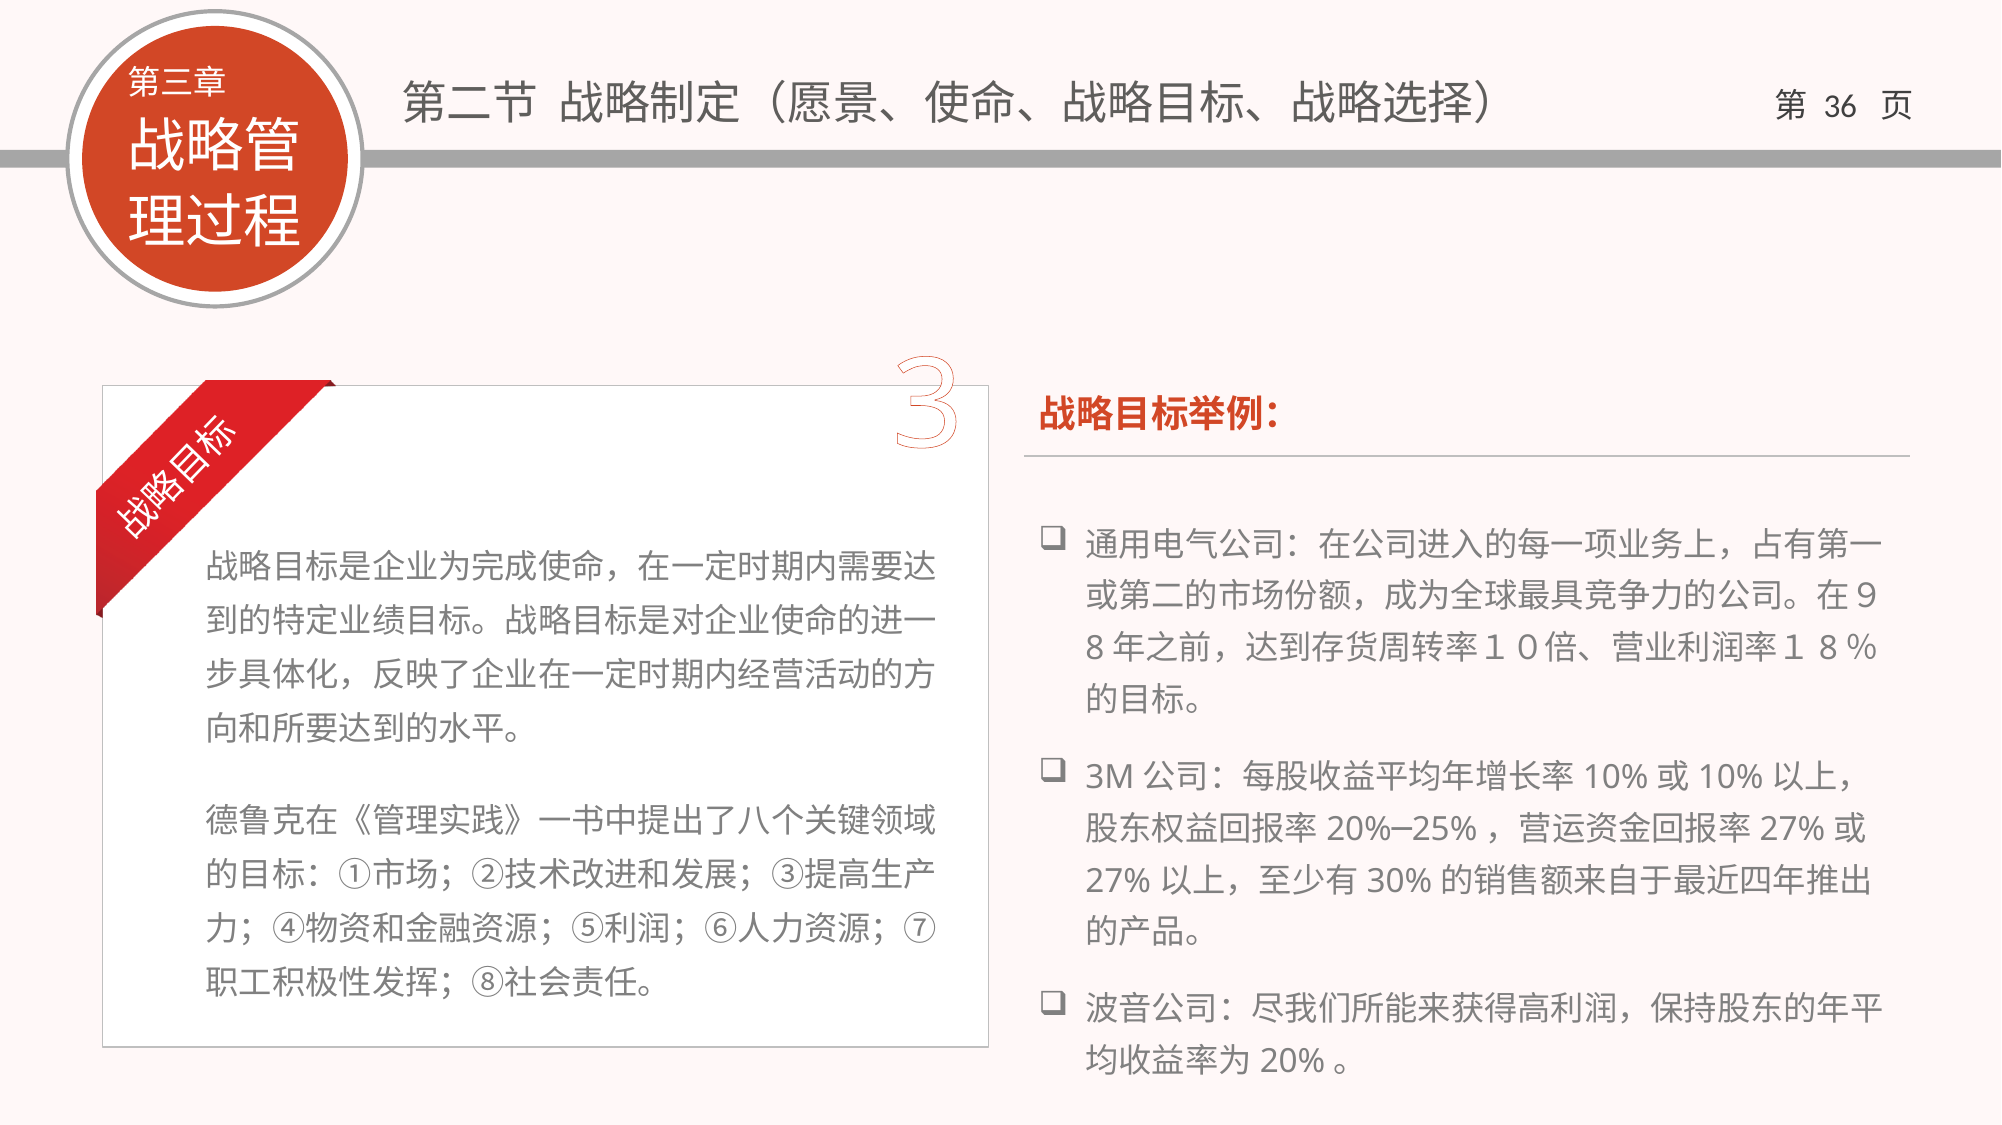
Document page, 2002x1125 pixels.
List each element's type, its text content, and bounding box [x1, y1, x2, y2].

text_box [100, 383, 990, 1049]
text_box 通用电气公司：在公司进入的每一项业务上，占有第一或第二的市场份额，成为全球最具竞争力的公司。在９8年之前，达到存货周转率１０倍、营业利润率１8％的目标。 3M公司：每股收益平均年增长率10%或10%以上，股东权益回报率20%─25%，营运资金回报率27%或27%以上，至少有30%的销售额来自于最近四年推出的产品。 波音公司：尽我们所能来获得高利润，保持股东的年平均收益率为20%。 [1023, 503, 1910, 1087]
text_box 战略目标举例： [1023, 366, 1810, 443]
text_box 德鲁克在《管理实践》一书中提出了八个关键领域的目标：①市场；②技术改进和发展；③提高生产力；④物资和金融资源；⑤利润；⑥人力资源；⑦职工积极性发挥；⑧社会责任。 [191, 778, 977, 1009]
text_box 3 [876, 314, 979, 480]
picture [96, 380, 336, 619]
text_box 战略目标是企业为完成使命，在一定时期内需要达到的特定业绩目标。战略目标是对企业使命的进一步具体化，反映了企业在一定时期内经营活动的方向和所要达到的水平。 [191, 523, 977, 754]
